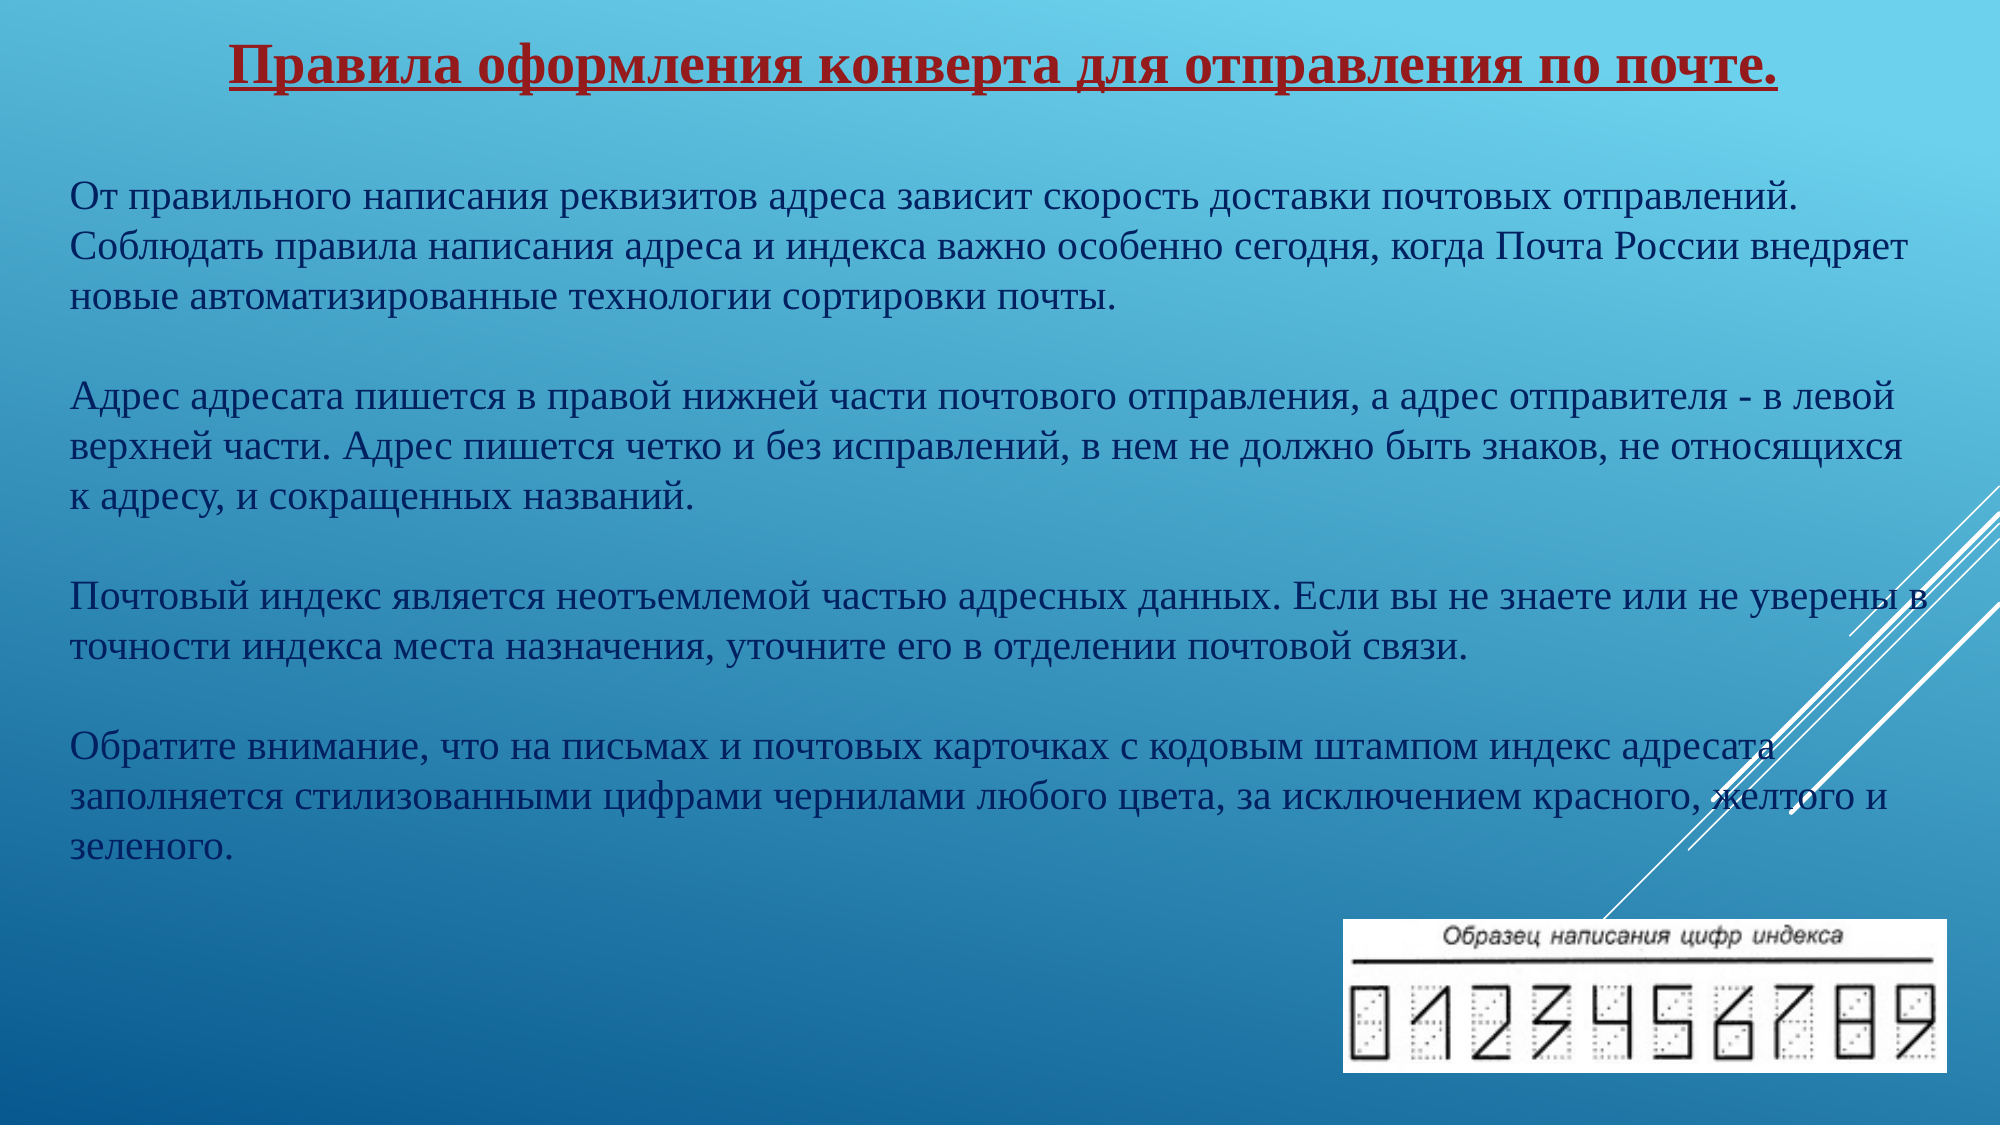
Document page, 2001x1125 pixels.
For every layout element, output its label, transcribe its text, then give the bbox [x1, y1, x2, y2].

text_box От правильного написания реквизитов адреса зависит скорость доставки почтовых отправлений. Соблюдать правила написания адреса и индекса важно особенно сегодня, когда Почта России внедряет новые автоматизированные технологии сортировки почты. Адрес адресата пишется в правой нижней части почтового отправления, а адрес отправителя - в левой верхней части. Адрес пишется четко и без исправлений, в нем не должно быть знаков, не относящихся к адресу, и сокращенных названий. Почтовый индекс является неотъемлемой частью адресных данных. Если вы не знаете или не уверены в точности индекса места назначения, уточните его в отделении почтовой связи. Обратите внимание, что на письмах и почтовых карточках с кодовым штампом индекс адресата заполняется стилизованными цифрами чернилами любого цвета, за исключением красного, желтого и зеленого. [54, 160, 1946, 876]
text_box Правила оформления конверта для отправления по почте. [168, 18, 1840, 103]
picture [1343, 919, 1947, 1073]
